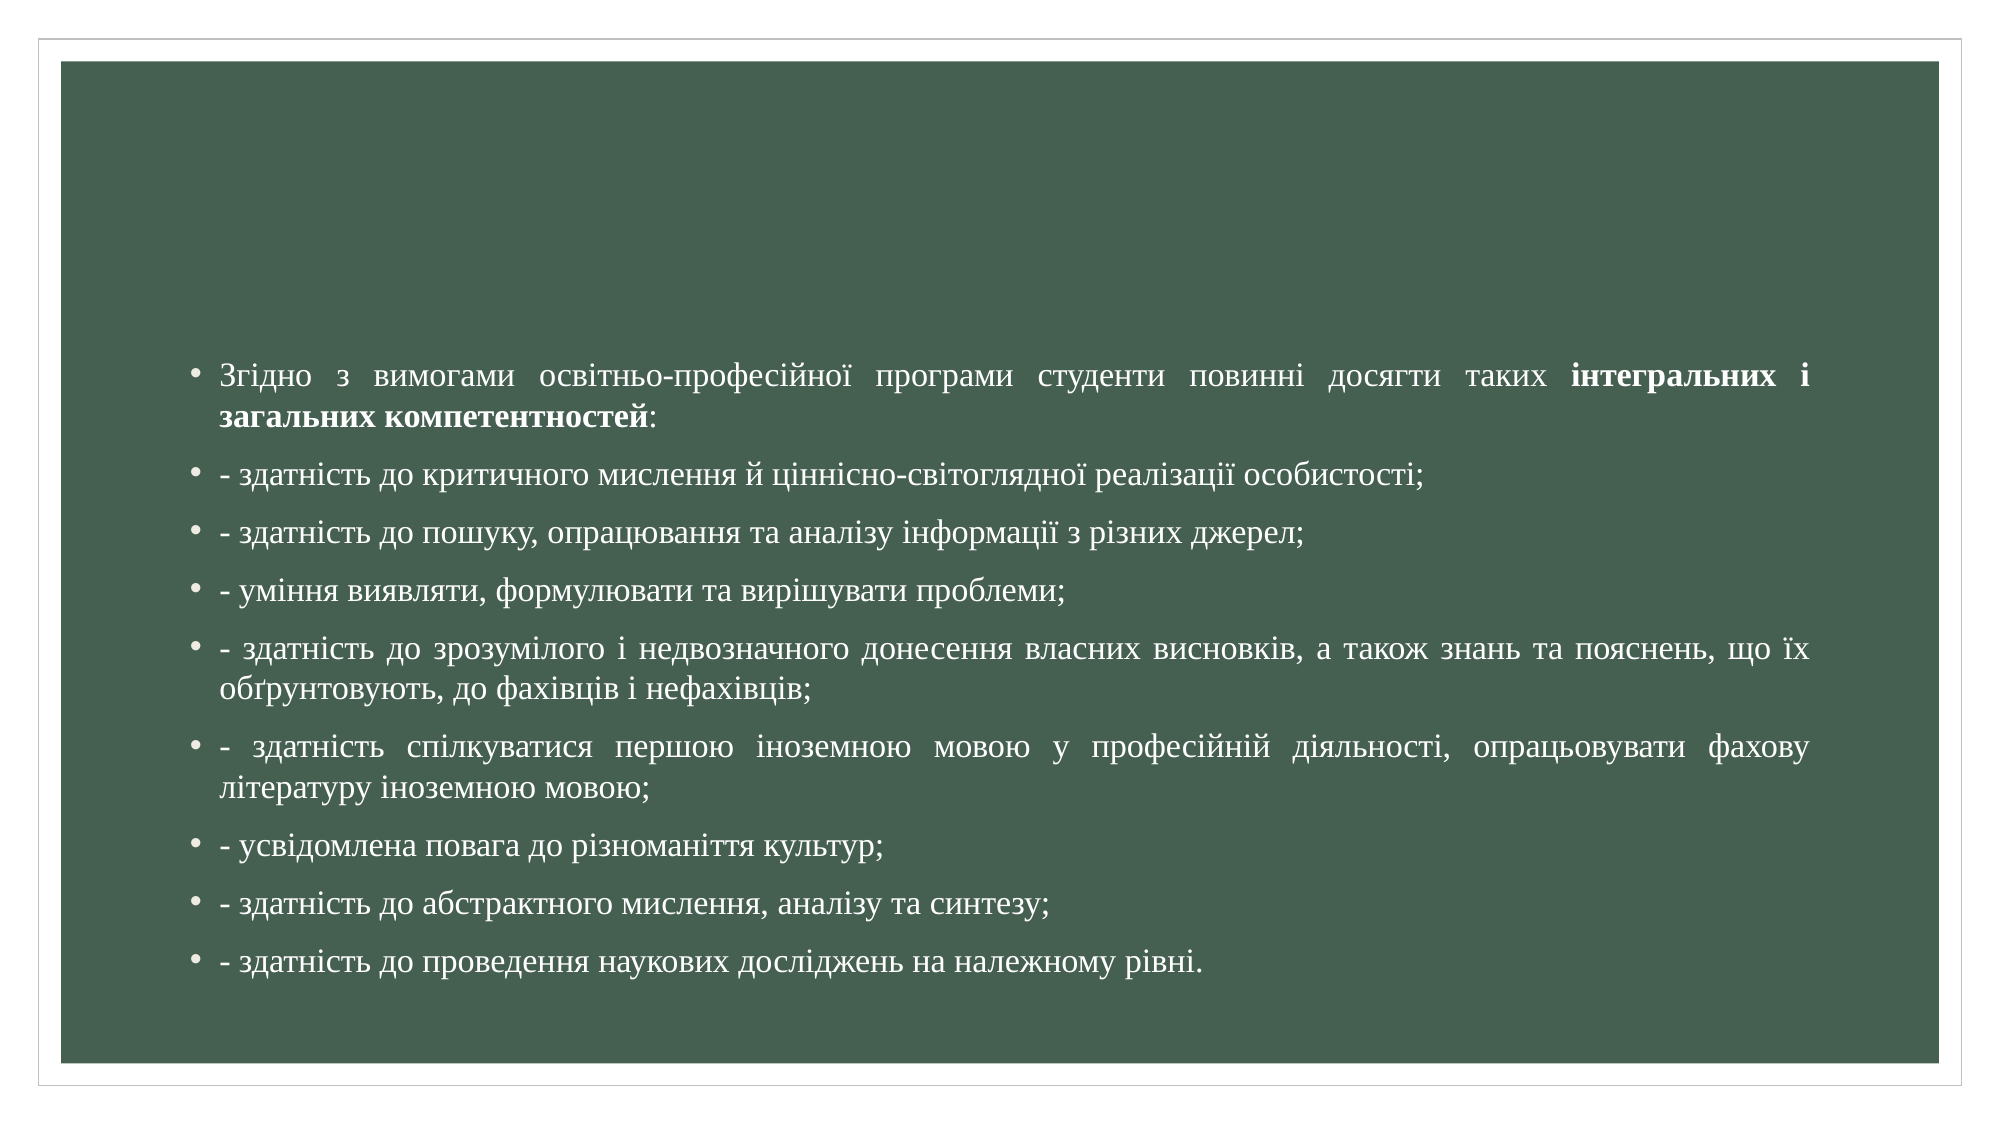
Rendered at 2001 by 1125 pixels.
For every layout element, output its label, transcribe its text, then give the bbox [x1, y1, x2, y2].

list Згідно з вимогами освітньо-професійної програми студенти повинні досягти таких інтегральних і загальних компетентностей: - здатність до критичного мислення й ціннісно-світоглядної реалізації особистості; - здатність до пошуку, опрацювання та аналізу інформації з різних джерел; - уміння виявляти, формулювати та вирішувати проблеми; - здатність до зрозумілого і недвозначного донесення власних висновків, а також знань та пояснень, що їх обґрунтовують, до фахівців і нефахівців; - здатність спілкуватися першою іноземною мовою у професійній діяльності, опрацьовувати фахову літературу іноземною мовою; - усвідомлена повага до різноманіття культур; - здатність до абстрактного мислення, аналізу та синтезу; - здатність до проведення наукових досліджень на належному рівні. [174, 345, 1825, 990]
